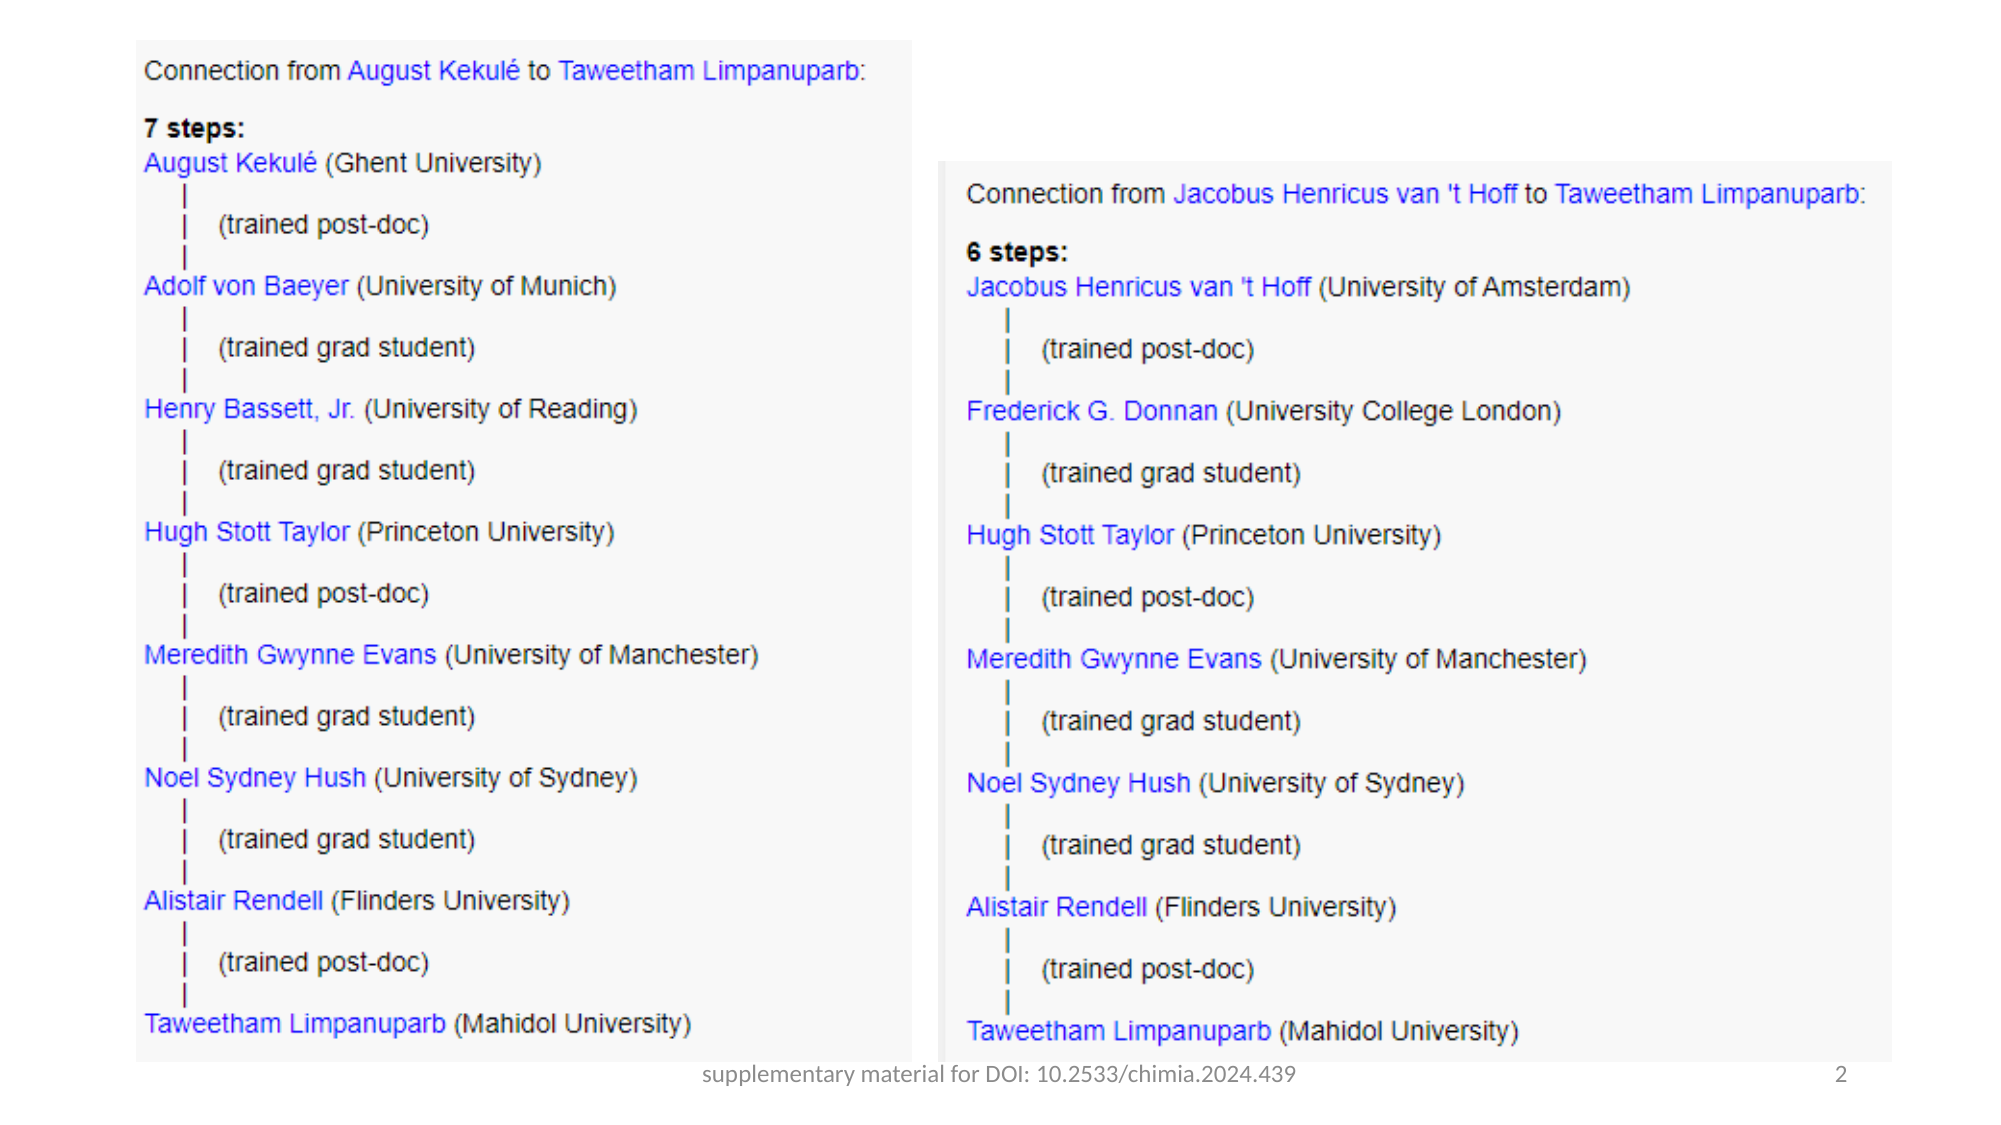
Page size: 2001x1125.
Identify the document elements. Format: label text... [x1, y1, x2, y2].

slide_number 2 [1412, 1062, 1863, 1103]
footer supplementary material for DOI: 10.2533/chimia.2024.439 [662, 1042, 1338, 1103]
picture [136, 40, 912, 1062]
picture [938, 161, 1892, 1062]
